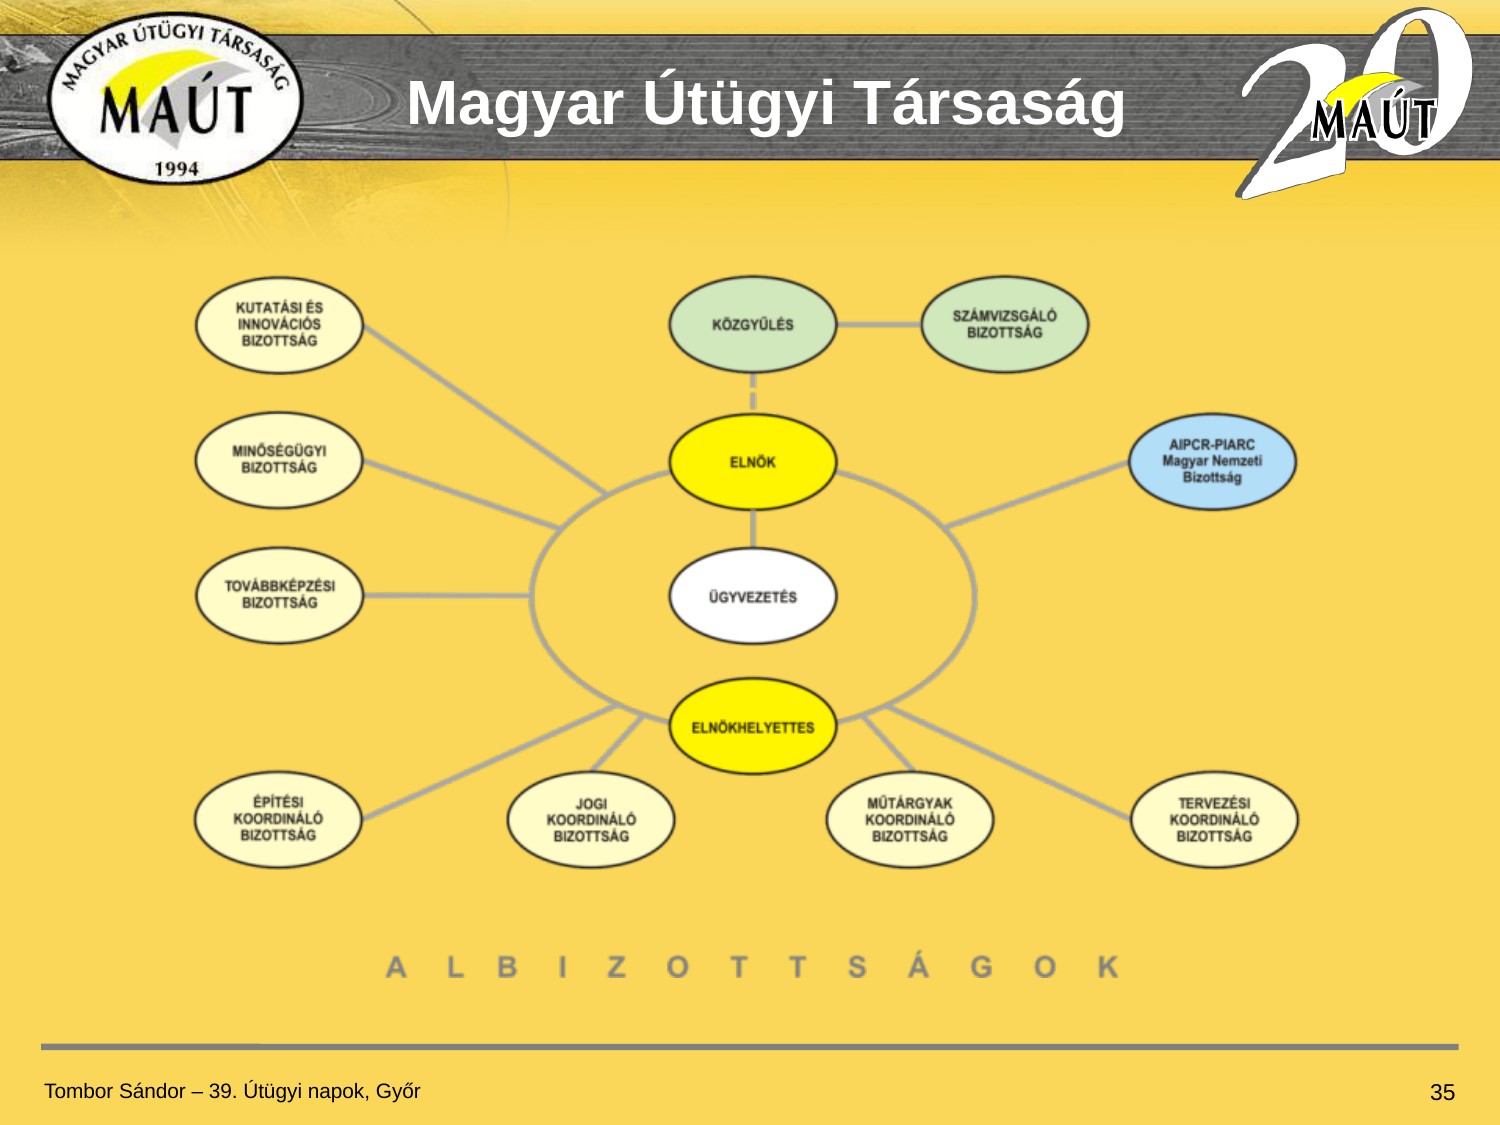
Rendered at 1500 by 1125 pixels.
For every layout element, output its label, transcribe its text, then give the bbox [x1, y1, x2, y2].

picture [0, 0, 1500, 1125]
text_box Magyar Útügyi Társaság [277, 54, 1258, 161]
